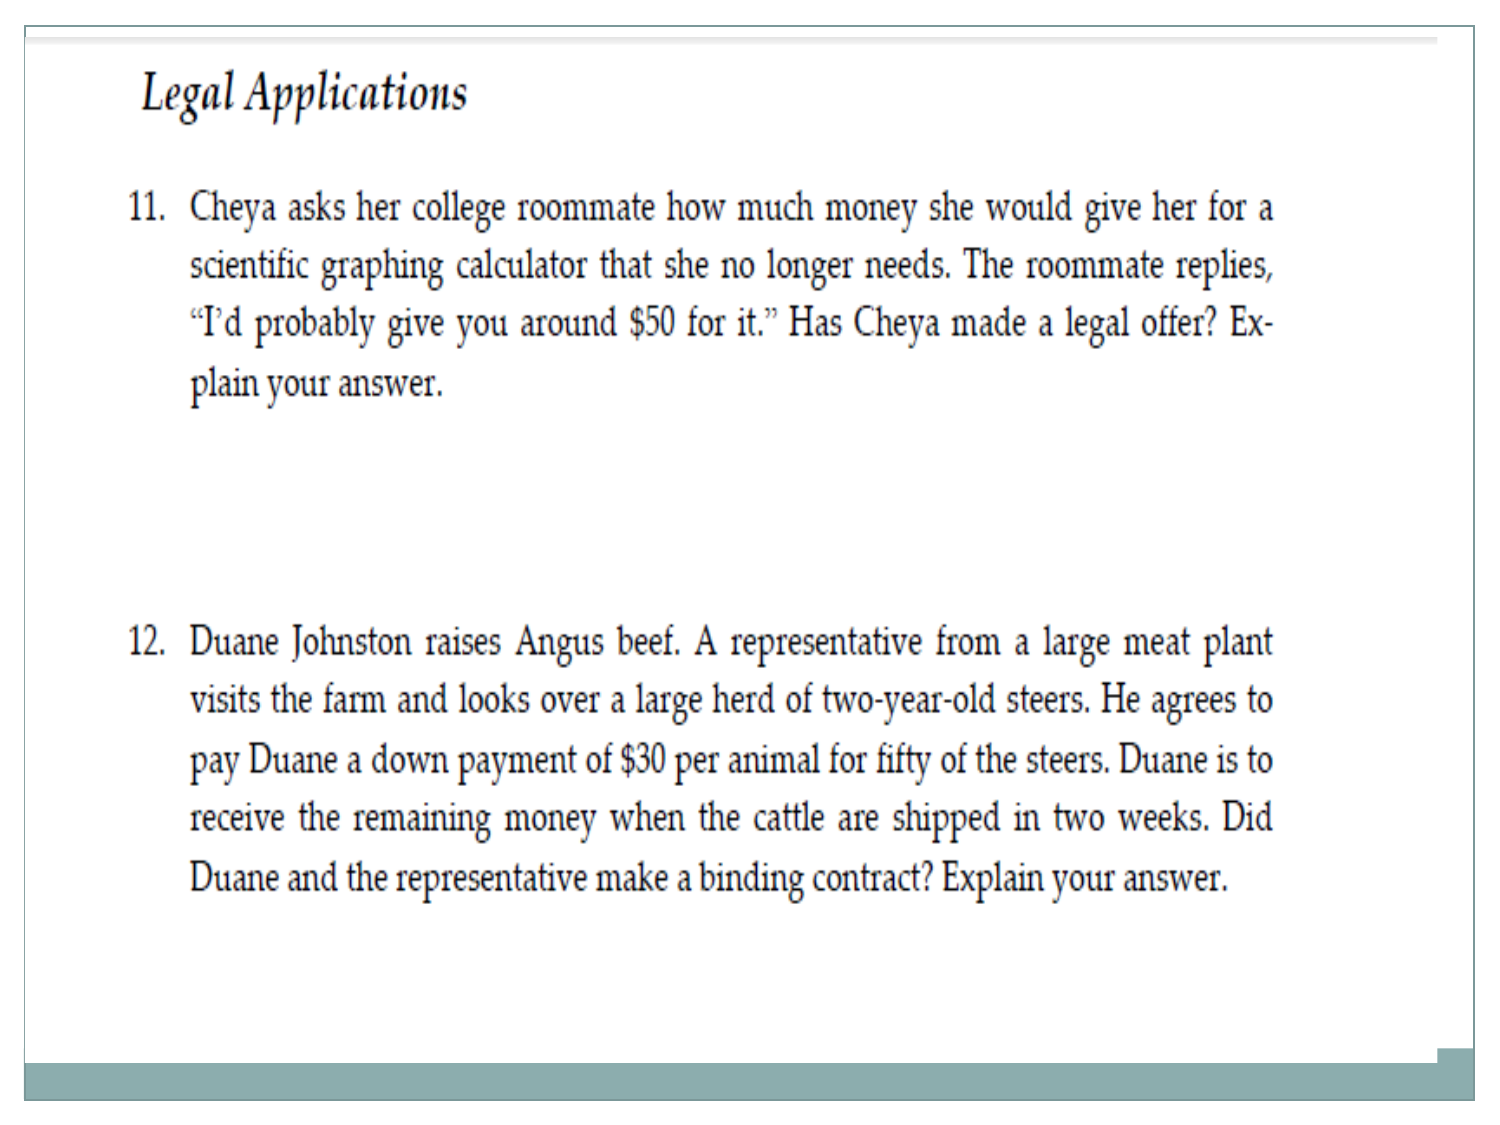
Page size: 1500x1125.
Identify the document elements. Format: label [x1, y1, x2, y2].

picture [24, 37, 1438, 1063]
